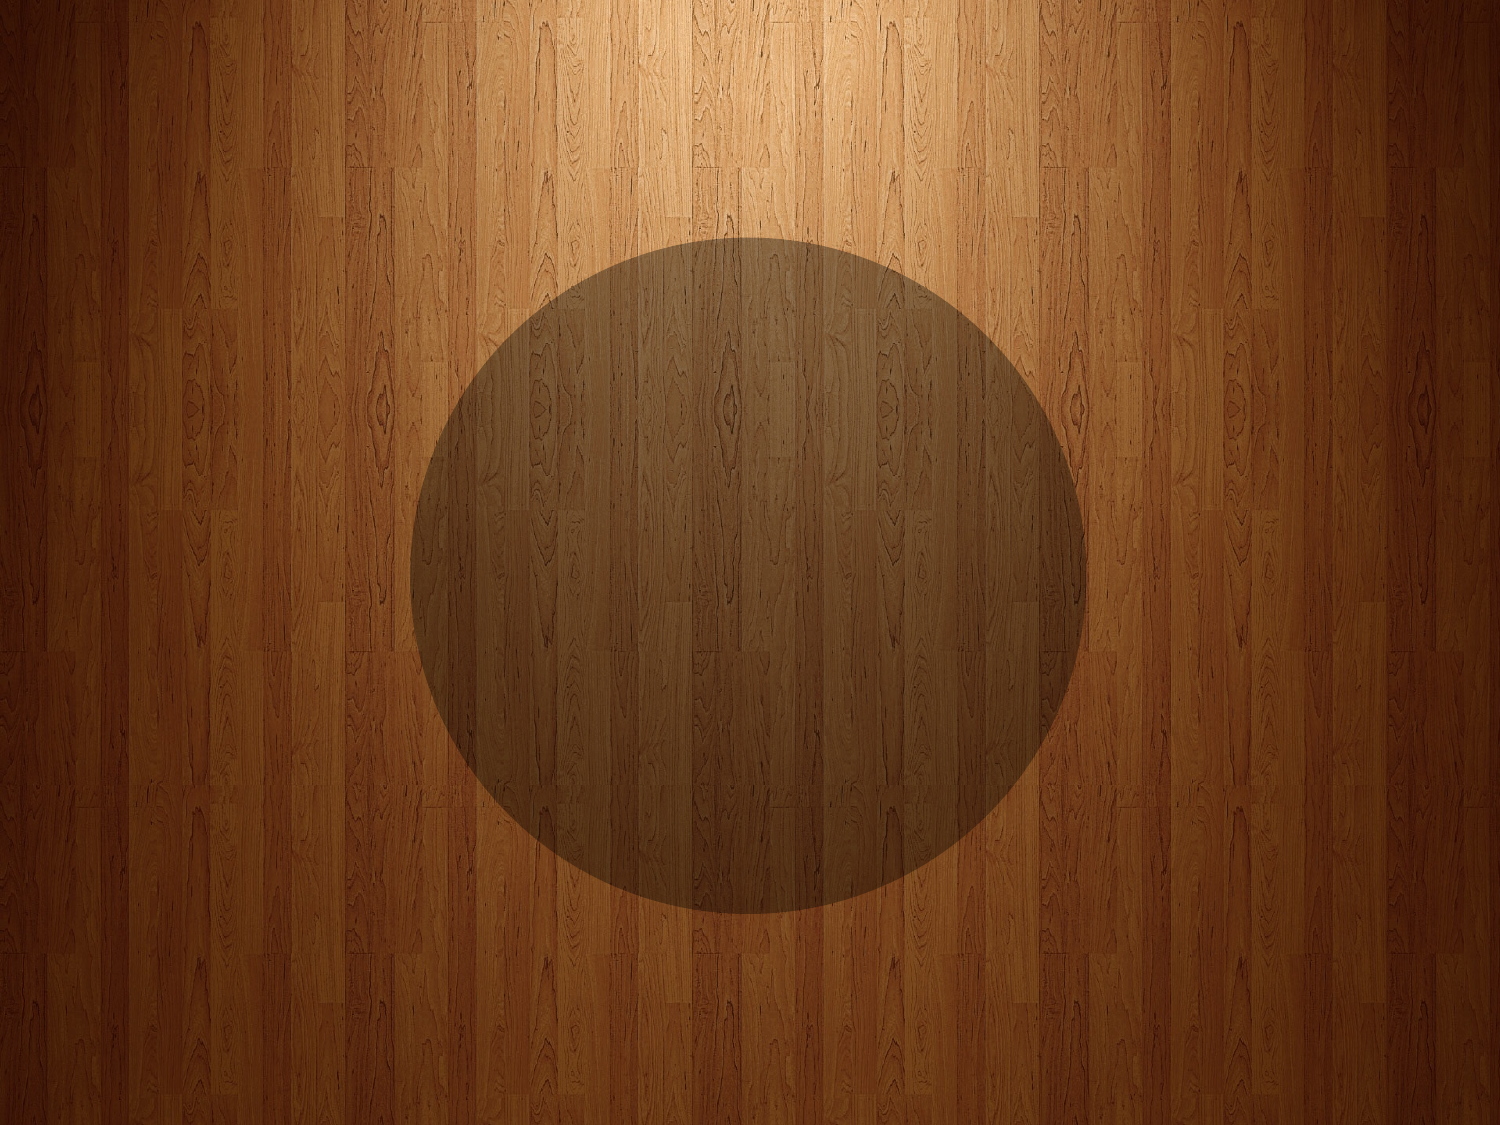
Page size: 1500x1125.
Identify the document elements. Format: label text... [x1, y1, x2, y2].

text_box THANK YOU FOR YOUR ATTENTION [407, 235, 1089, 917]
picture [0, 0, 1500, 1125]
